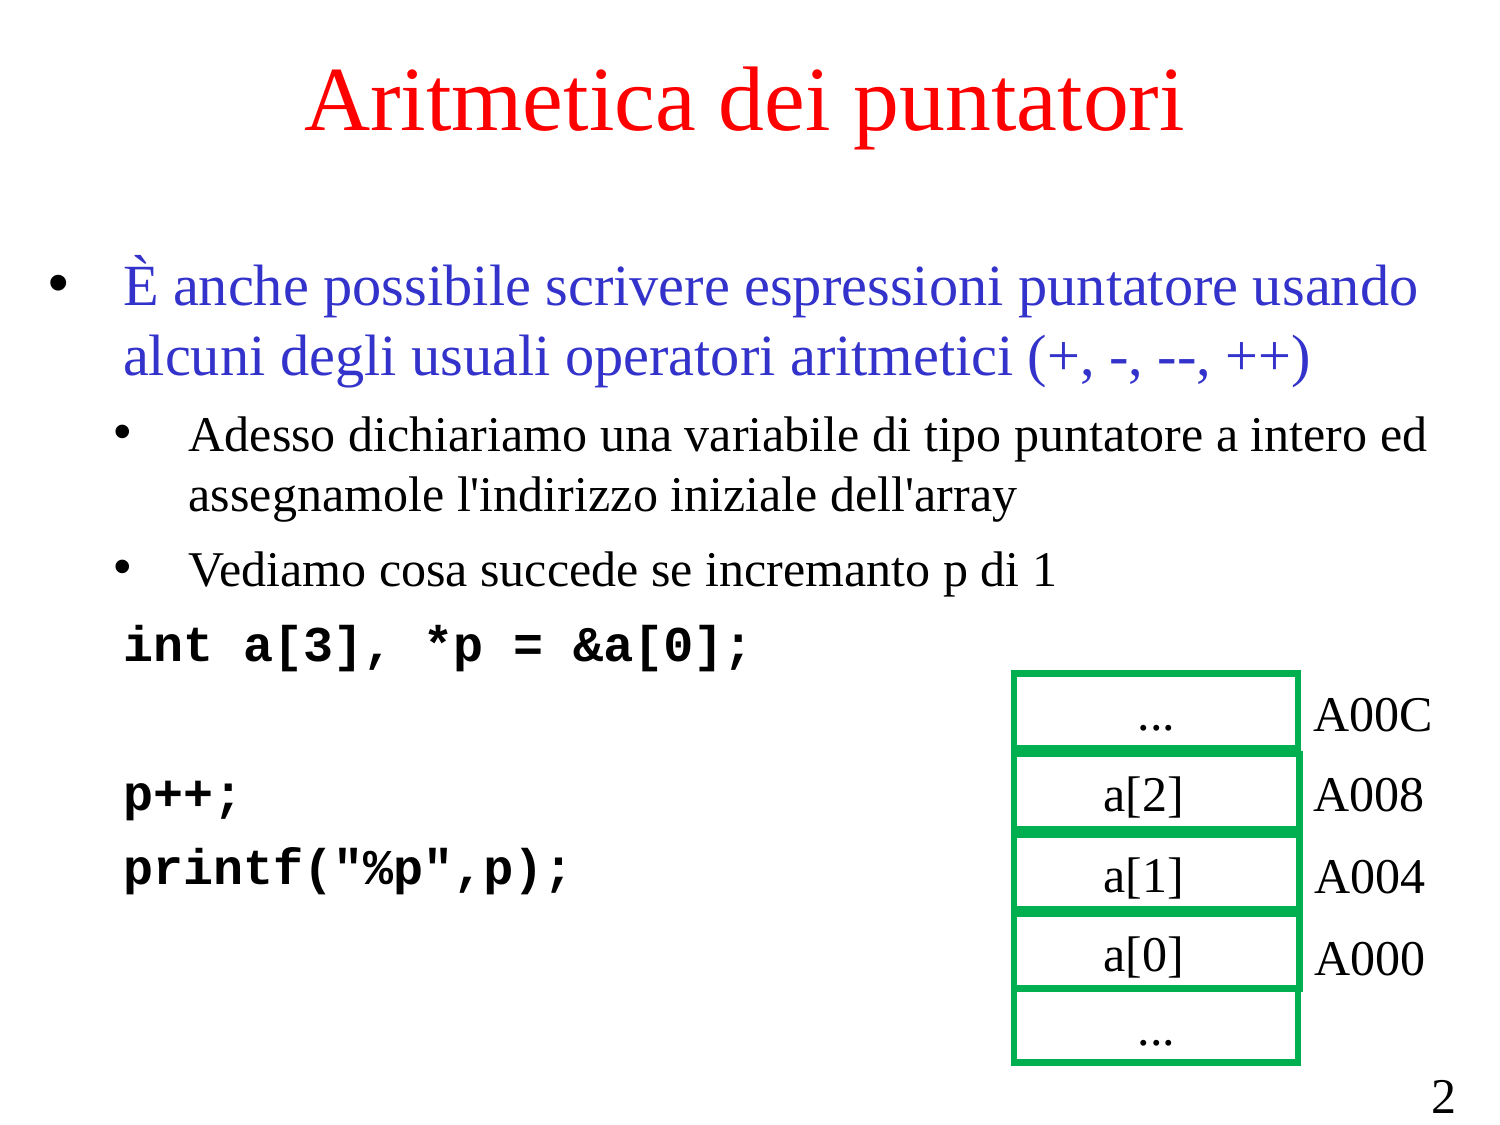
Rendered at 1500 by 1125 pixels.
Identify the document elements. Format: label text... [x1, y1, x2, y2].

title Aritmetica dei puntatori [107, 0, 1383, 188]
list È anche possibile scrivere espressioni puntatore usando alcuni degli usuali operatori aritmetici (+, -, --, ++) Adesso dichiariamo una variabile di tipo puntatore a intero ed assegnamole l'indirizzo iniziale dell'array Vediamo cosa succede se incremanto p di 1 int a[3], *p = &a[0]; p++; printf("%p",p); [33, 239, 1446, 978]
text_box ... [1014, 673, 1299, 749]
slide_number 21 [1416, 1056, 1486, 1123]
text_box a[1] [1013, 834, 1300, 910]
text_box A00C [1298, 673, 1459, 746]
text_box A008 [1298, 754, 1446, 830]
text_box a[2] [1013, 754, 1298, 829]
text_box A000 [1299, 918, 1446, 990]
text_box ... [1014, 987, 1299, 1063]
text_box A004 [1299, 836, 1446, 909]
text_box a[0] [1013, 913, 1300, 989]
